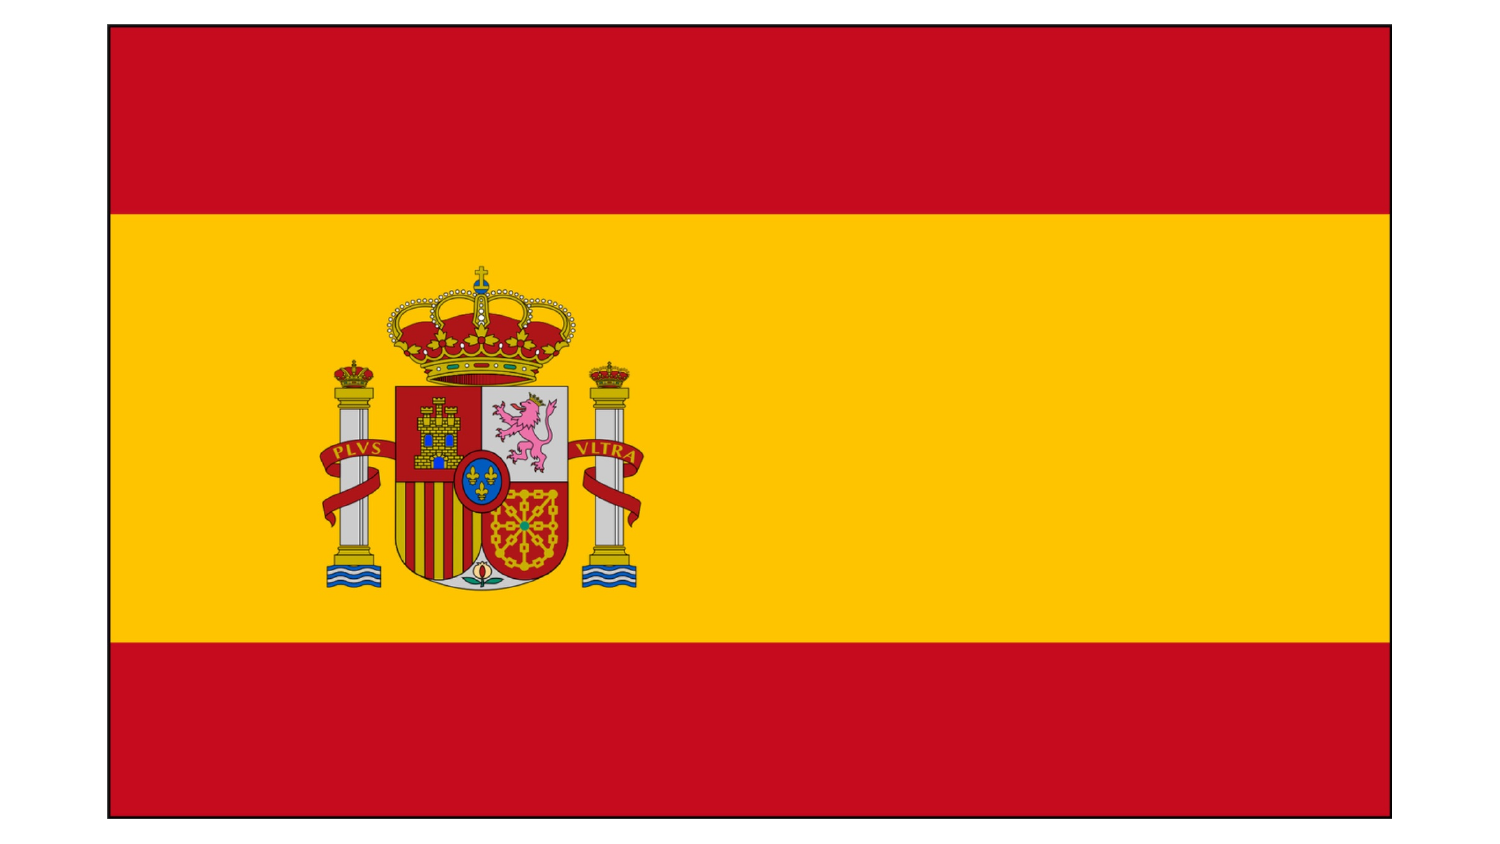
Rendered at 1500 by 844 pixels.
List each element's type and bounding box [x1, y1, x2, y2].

picture [107, 24, 1393, 819]
